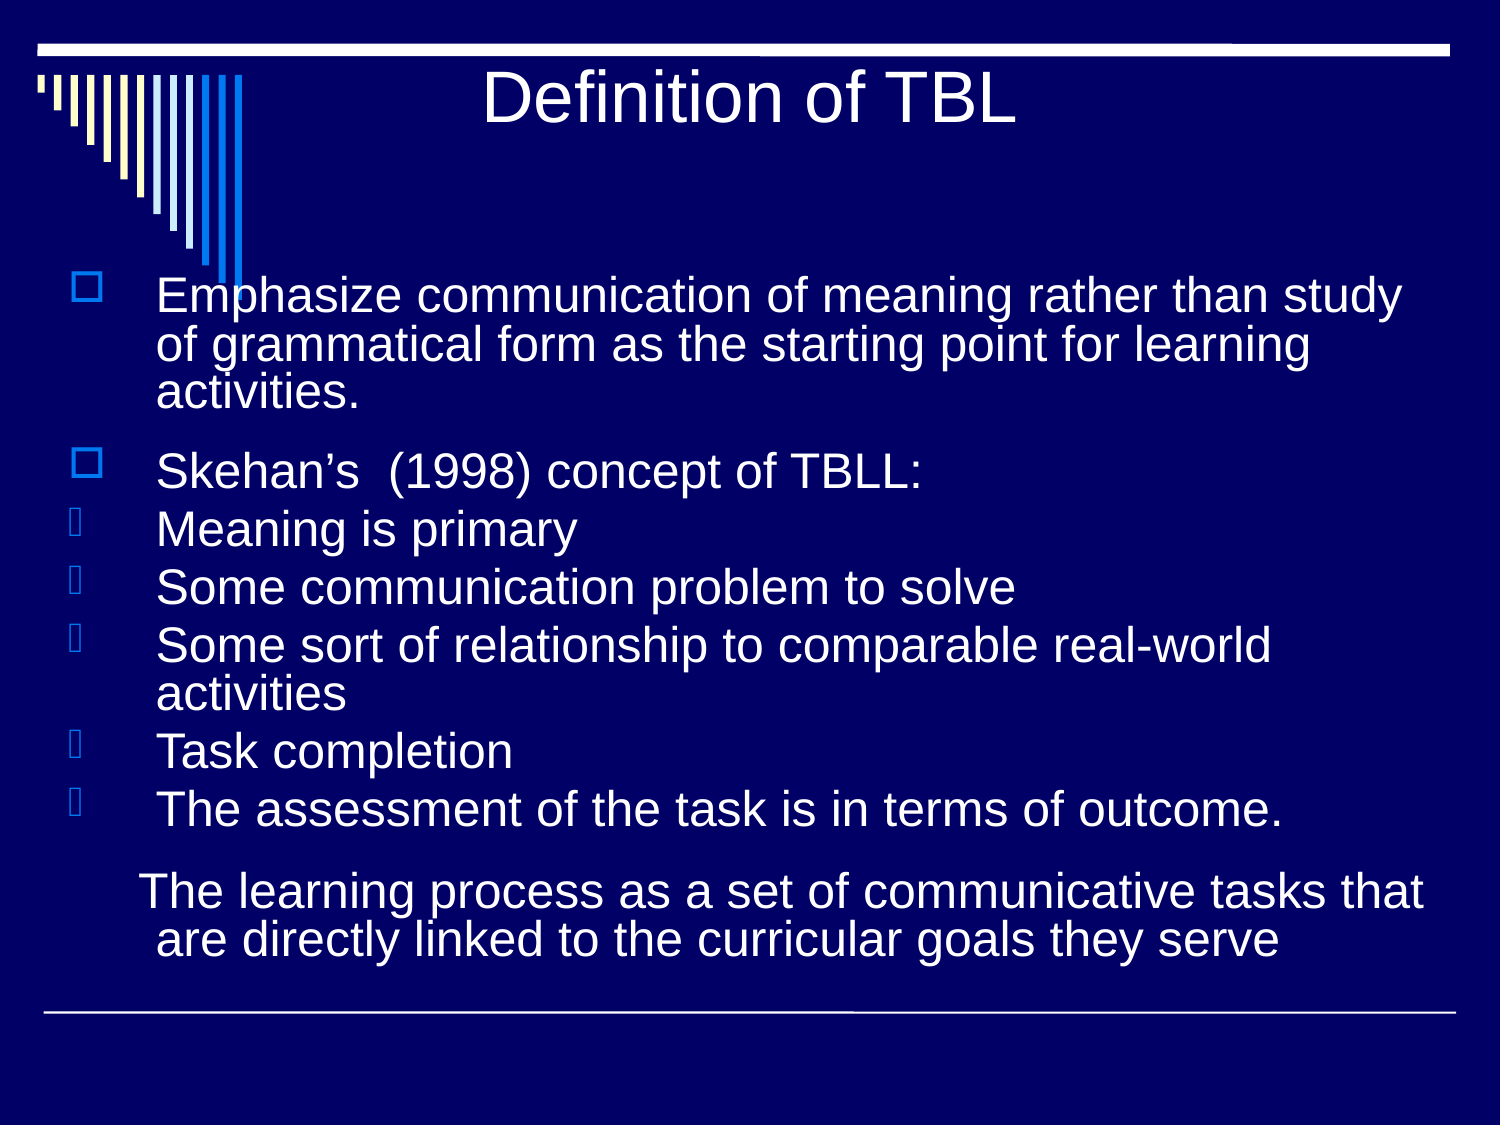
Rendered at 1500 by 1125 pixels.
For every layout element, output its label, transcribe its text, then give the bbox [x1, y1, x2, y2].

title Definition of TBL [0, 30, 1500, 157]
list Emphasize communication of meaning rather than study of grammatical form as the starting point for learning activities. Skehan’s (1998) concept of TBLL: Meaning is primary Some communication problem to solve Some sort of relationship to comparable real-world activities Task completion The assessment of the task is in terms of outcome. The learning process as a set of communicative tasks that are directly linked to the curricular goals they serve [52, 266, 1448, 1125]
